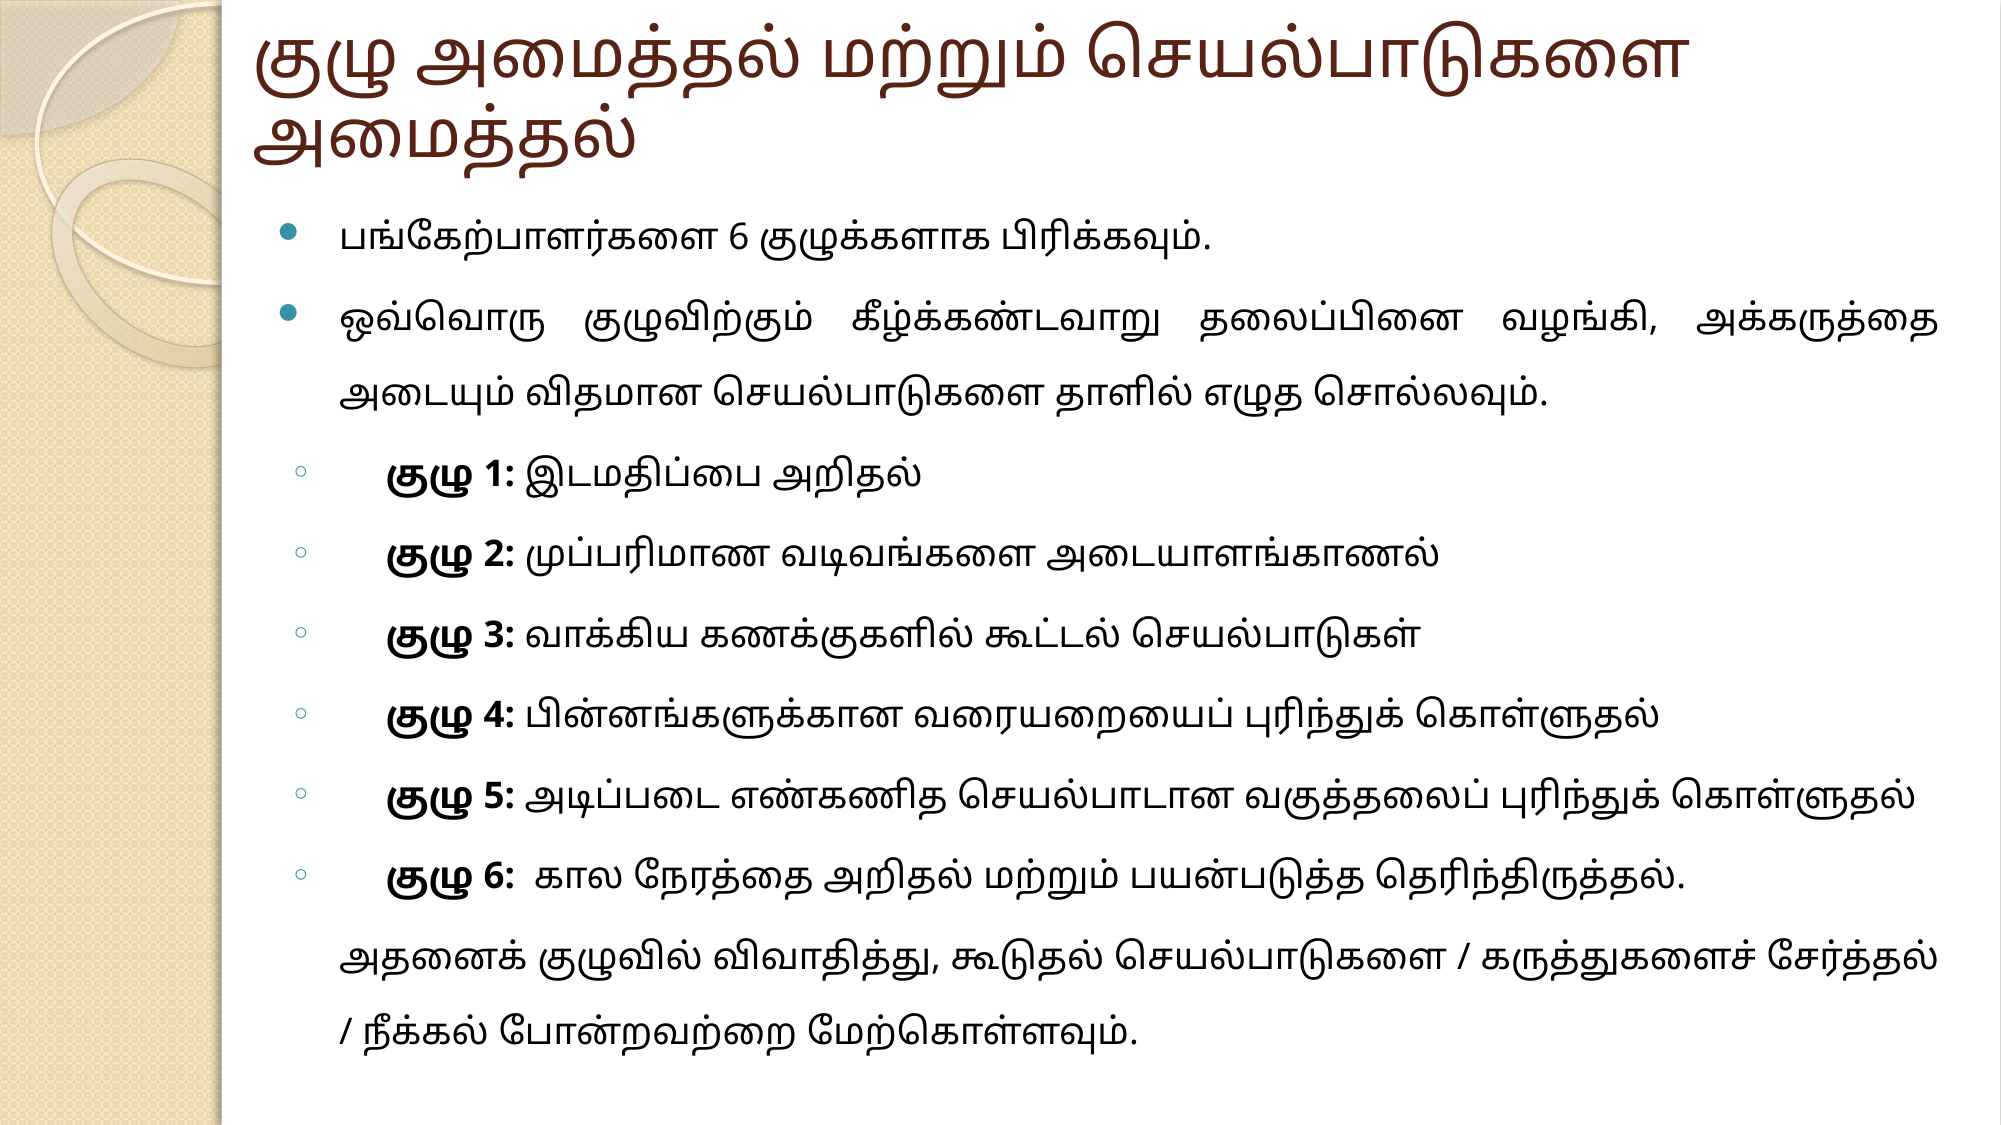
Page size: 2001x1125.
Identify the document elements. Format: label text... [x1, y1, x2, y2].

title குழு அமைத்தல் மற்றும் செயல்பாடுகளை அமைத்தல் [237, 45, 1913, 138]
list பங்கேற்பாளர்களை 6 குழுக்களாக பிரிக்கவும். ஒவ்வொரு குழுவிற்கும் கீழ்க்கண்டவாறு தலைப்பினை வழங்கி, அக்கருத்தை அடையும் விதமான செயல்பாடுகளை தாளில் எழுத சொல்லவும். குழு 1: இடமதிப்பை அறிதல் குழு 2: முப்பரிமாண வடிவங்களை அடையாளங்காணல் குழு 3: வாக்கிய கணக்குகளில் கூட்டல் செயல்பாடுகள் குழு 4: பின்னங்களுக்கான வரையறையைப் புரிந்துக் கொள்ளுதல் குழு 5: அடிப்படை எண்கணித செயல்பாடான வகுத்தலைப் புரிந்துக் கொள்ளுதல் குழு 6: கால நேரத்தை அறிதல் மற்றும் பயன்படுத்த தெரிந்திருத்தல். அதனைக் குழுவில் விவாதித்து, கூடுதல் செயல்பாடுகளை / கருத்துகளைச் சேர்த்தல் / நீக்கல் போன்றவற்றை மேற்கொள்ளவும். [262, 174, 1954, 1088]
